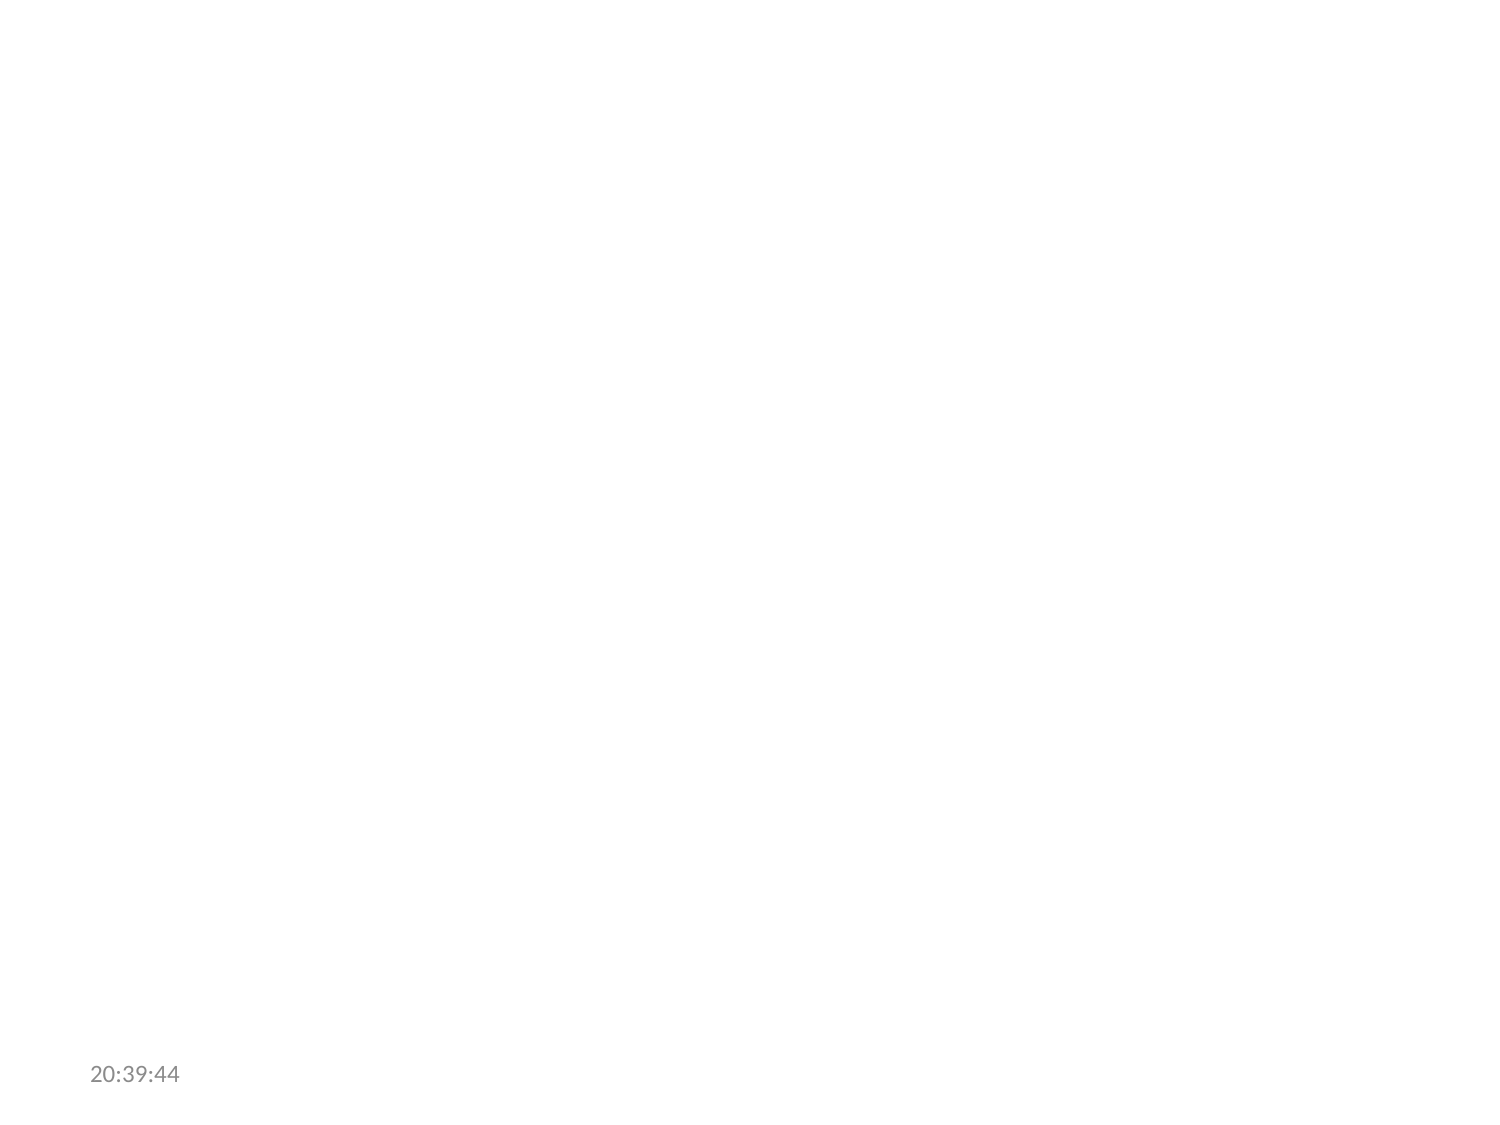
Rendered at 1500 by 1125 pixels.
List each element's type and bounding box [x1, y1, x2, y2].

slide_number [75, 1042, 425, 1103]
